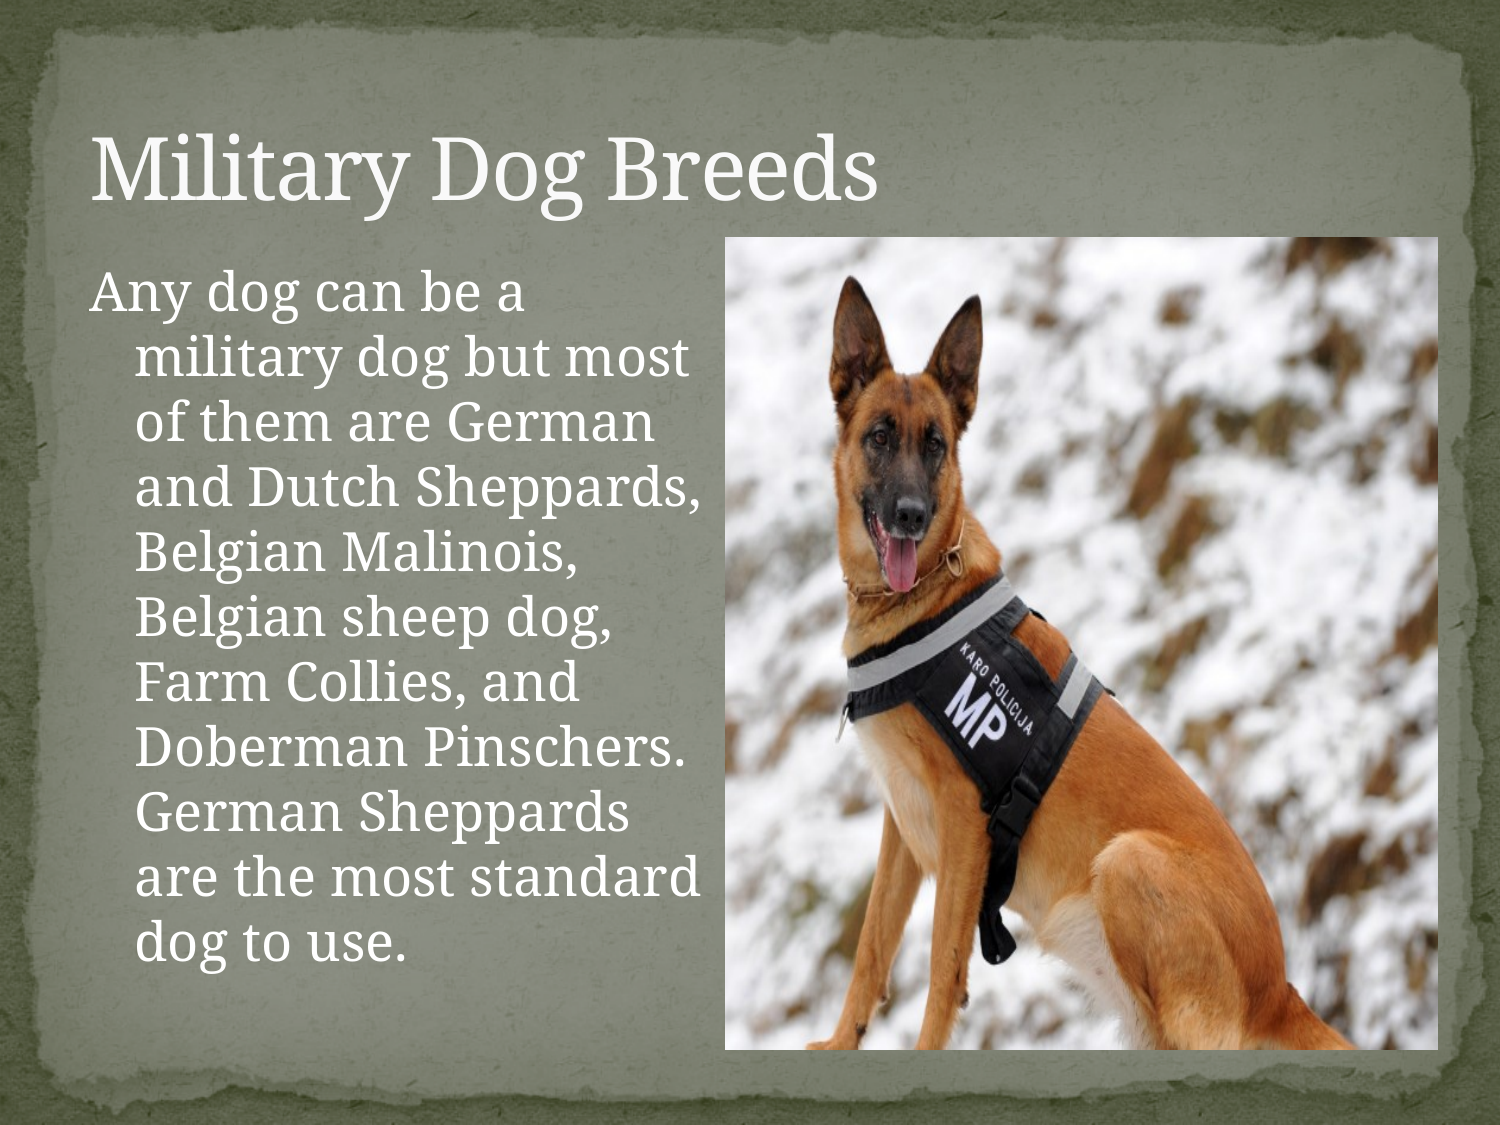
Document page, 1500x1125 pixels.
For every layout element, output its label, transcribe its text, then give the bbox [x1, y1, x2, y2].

list Any dog can be a military dog but most of them are German and Dutch Sheppards, Belgian Malinois, Belgian sheep dog, Farm Collies, and Doberman Pinschers. German Sheppards are the most standard dog to use. [75, 249, 714, 1000]
title Military Dog Breeds [74, 24, 1425, 225]
picture [725, 237, 1438, 1050]
